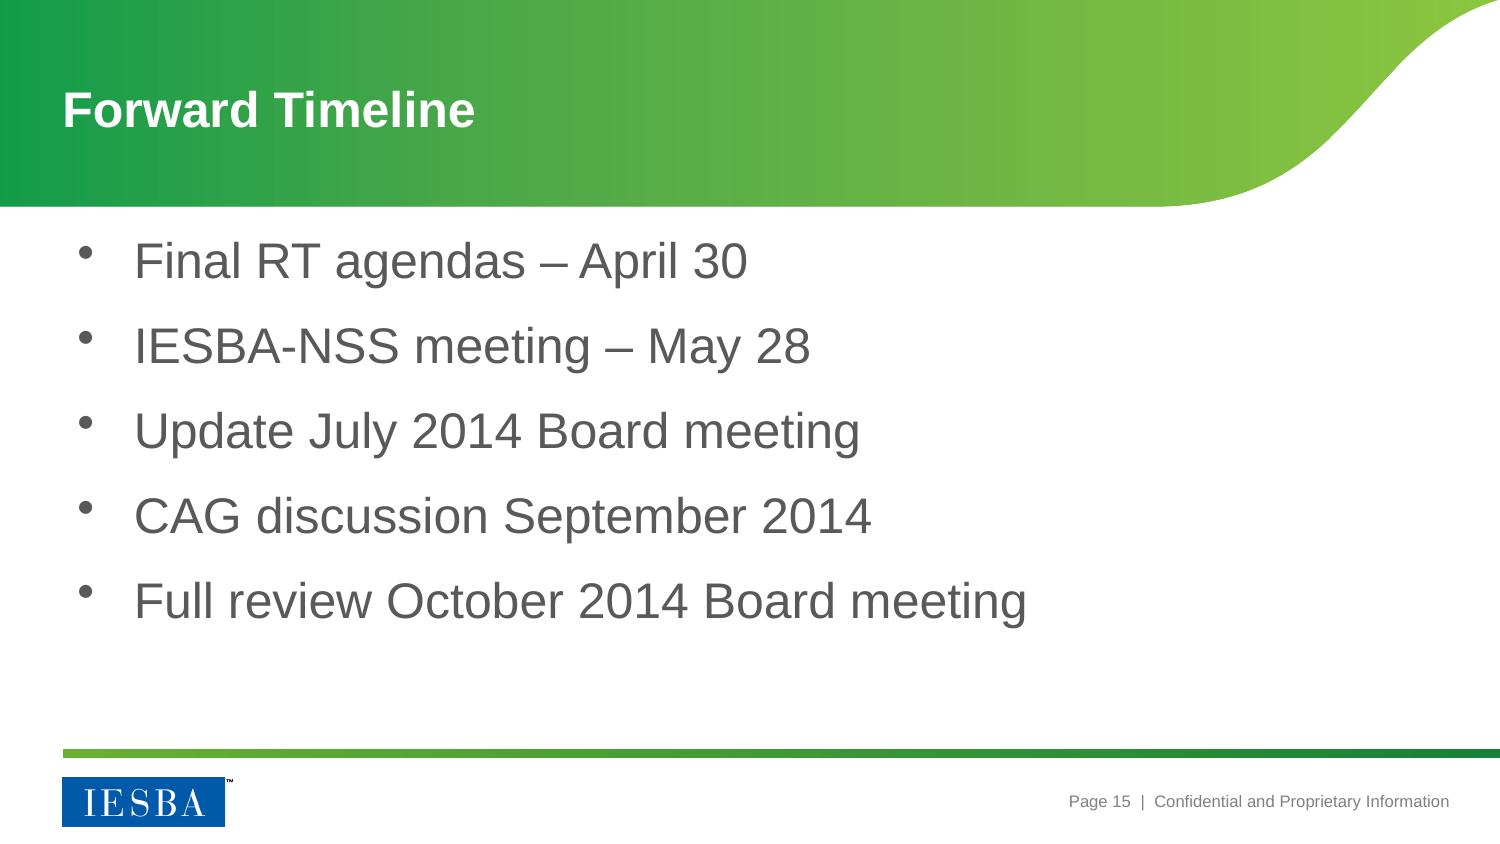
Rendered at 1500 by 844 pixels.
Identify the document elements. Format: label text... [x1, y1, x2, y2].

picture [0, 0, 1500, 207]
picture [62, 777, 233, 827]
list Final RT agendas – April 30 IESBA-NSS meeting – May 28 Update July 2014 Board meeting CAG discussion September 2014 Full review October 2014 Board meeting [62, 220, 1475, 760]
title Forward Timeline [62, 75, 1300, 141]
